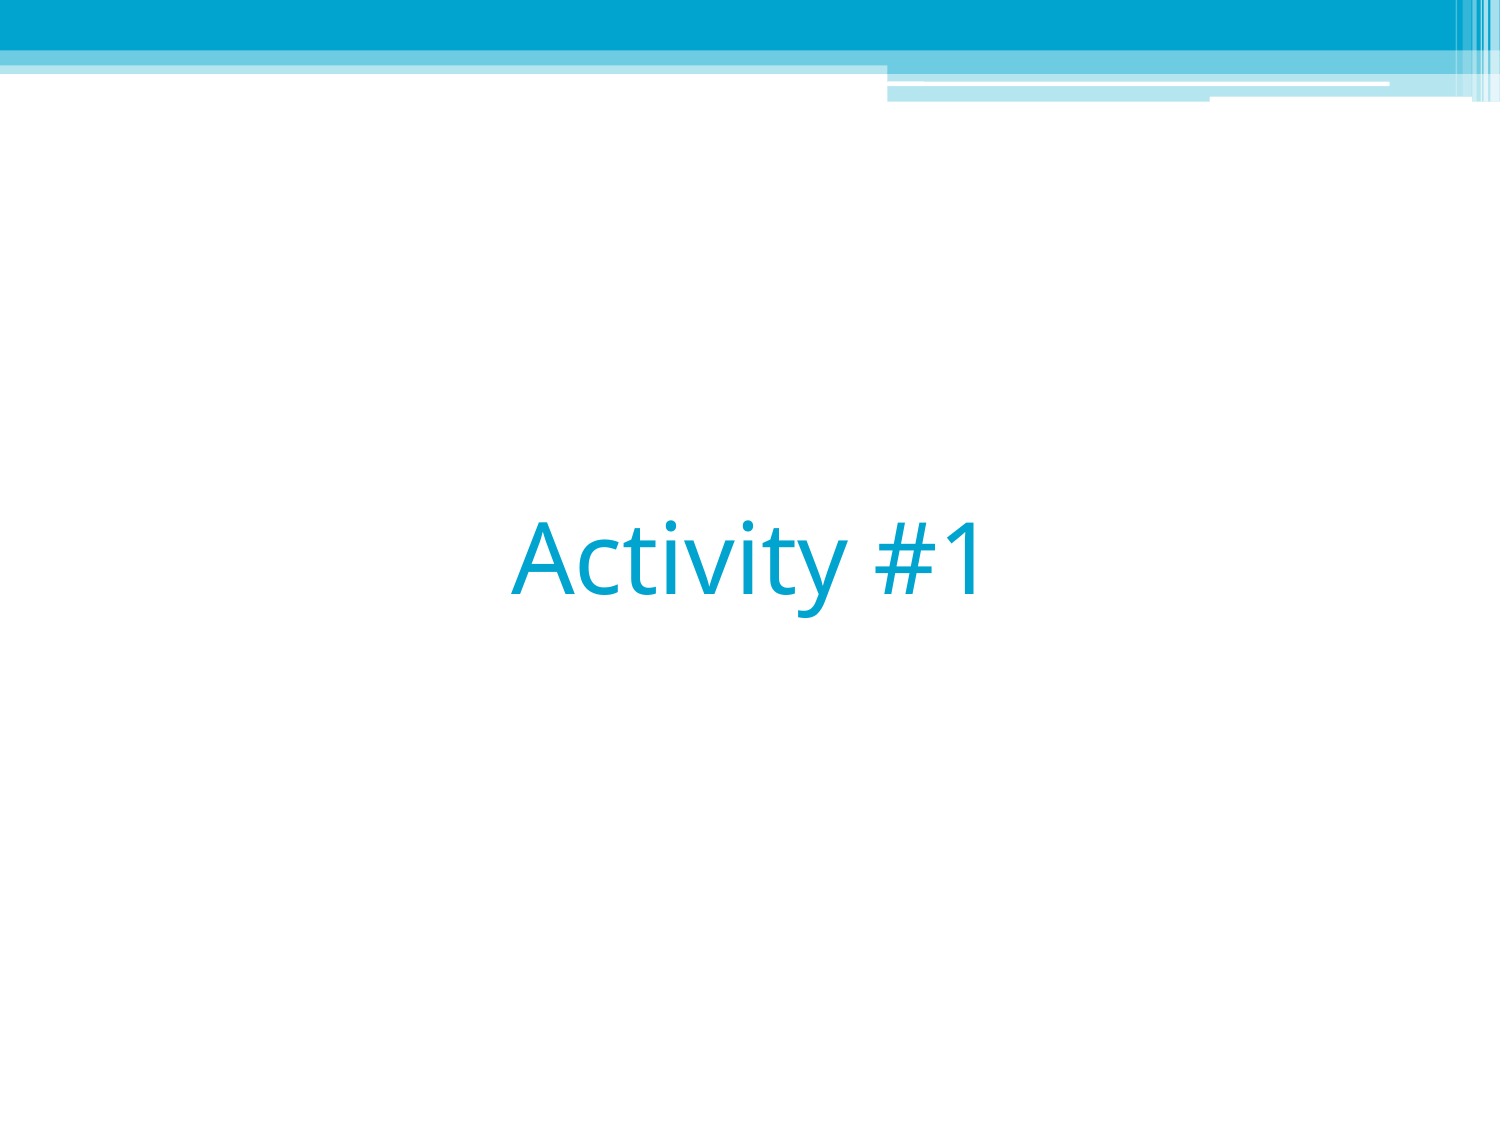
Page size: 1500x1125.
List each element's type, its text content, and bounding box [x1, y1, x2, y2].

list Activity #1 [75, 487, 1425, 650]
